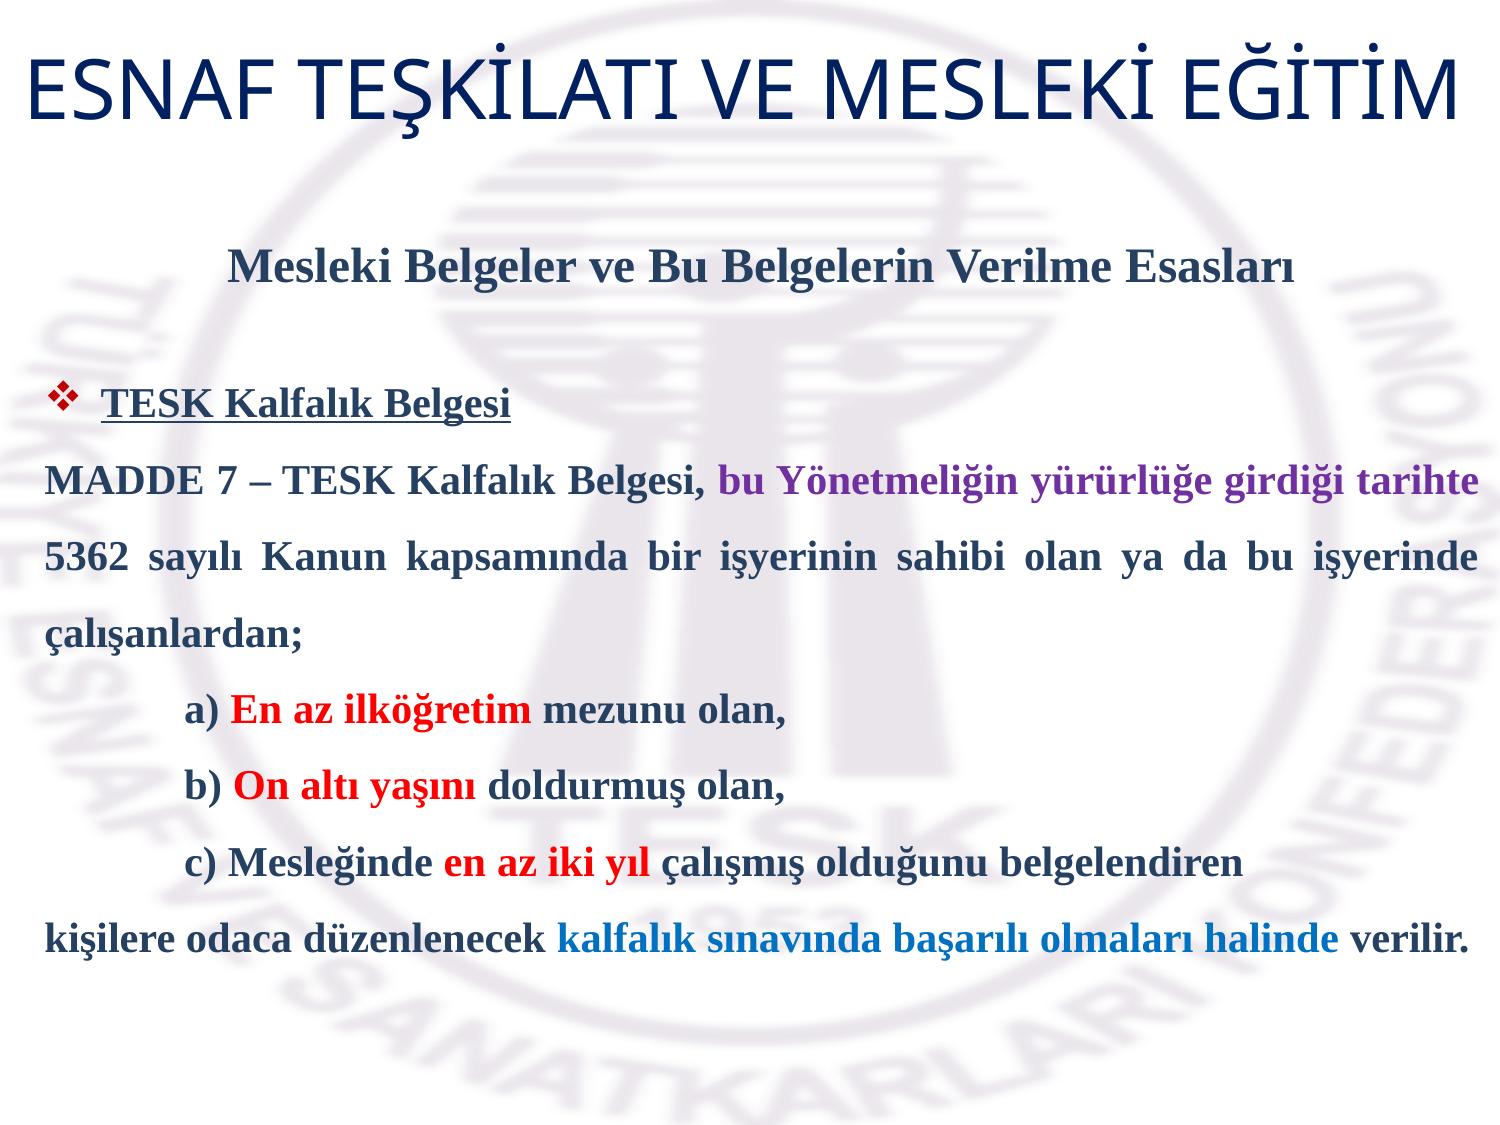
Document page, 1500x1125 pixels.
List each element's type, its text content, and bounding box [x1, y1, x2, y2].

text_box ESNAF TEŞKİLATI VE MESLEKİ EĞİTİM [0, 0, 1495, 173]
text_box Mesleki Belgeler ve Bu Belgelerin Verilme Esasları TESK Kalfalık Belgesi MADDE 7 – TESK Kalfalık Belgesi, bu Yönetmeliğin yürürlüğe girdiği tarihte 5362 sayılı Kanun kapsamında bir işyerinin sahibi olan ya da bu işyerinde çalışanlardan; a) En az ilköğretim mezunu olan, b) On altı yaşını doldurmuş olan, c) Mesleğinde en az iki yıl çalışmış olduğunu belgelendiren kişilere odaca düzenlenecek kalfalık sınavında başarılı olmaları halinde verilir. [29, 196, 1495, 983]
